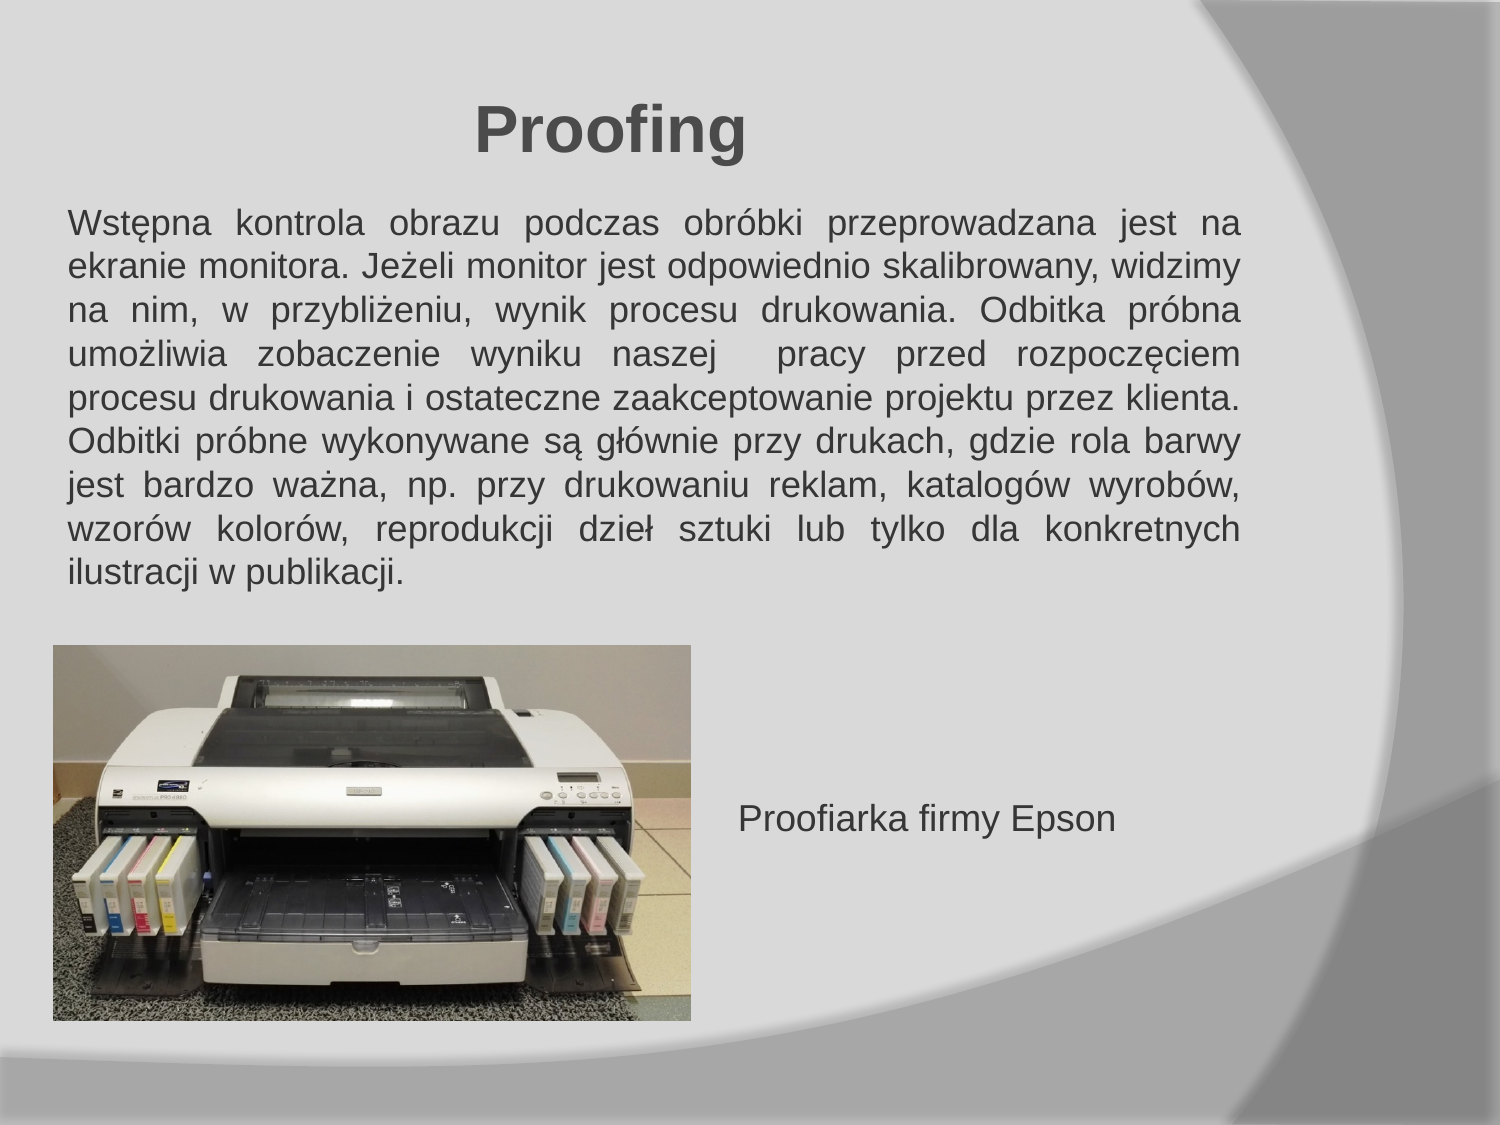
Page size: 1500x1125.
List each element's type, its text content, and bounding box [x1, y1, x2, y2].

text_box Wstępna kontrola obrazu podczas obróbki przeprowadzana jest na ekranie monitora. Jeżeli monitor jest odpowiednio skalibrowany, widzimy na nim, w przybliżeniu, wynik procesu drukowania. Odbitka próbna umożliwia zobaczenie wyniku naszej pracy przed rozpoczęciem procesu drukowania i ostateczne zaakceptowanie projektu przez klienta. Odbitki próbne wykonywane są głównie przy drukach, gdzie rola barwy jest bardzo ważna, np. przy drukowaniu reklam, katalogów wyrobów, wzorów kolorów, reprodukcji dzieł sztuki lub tylko dla konkretnych ilustracji w publikacji. [53, 191, 1258, 600]
text_box Proofing [0, 78, 1223, 173]
picture [52, 644, 692, 1021]
text_box Proofiarka firmy Epson [702, 786, 1235, 847]
